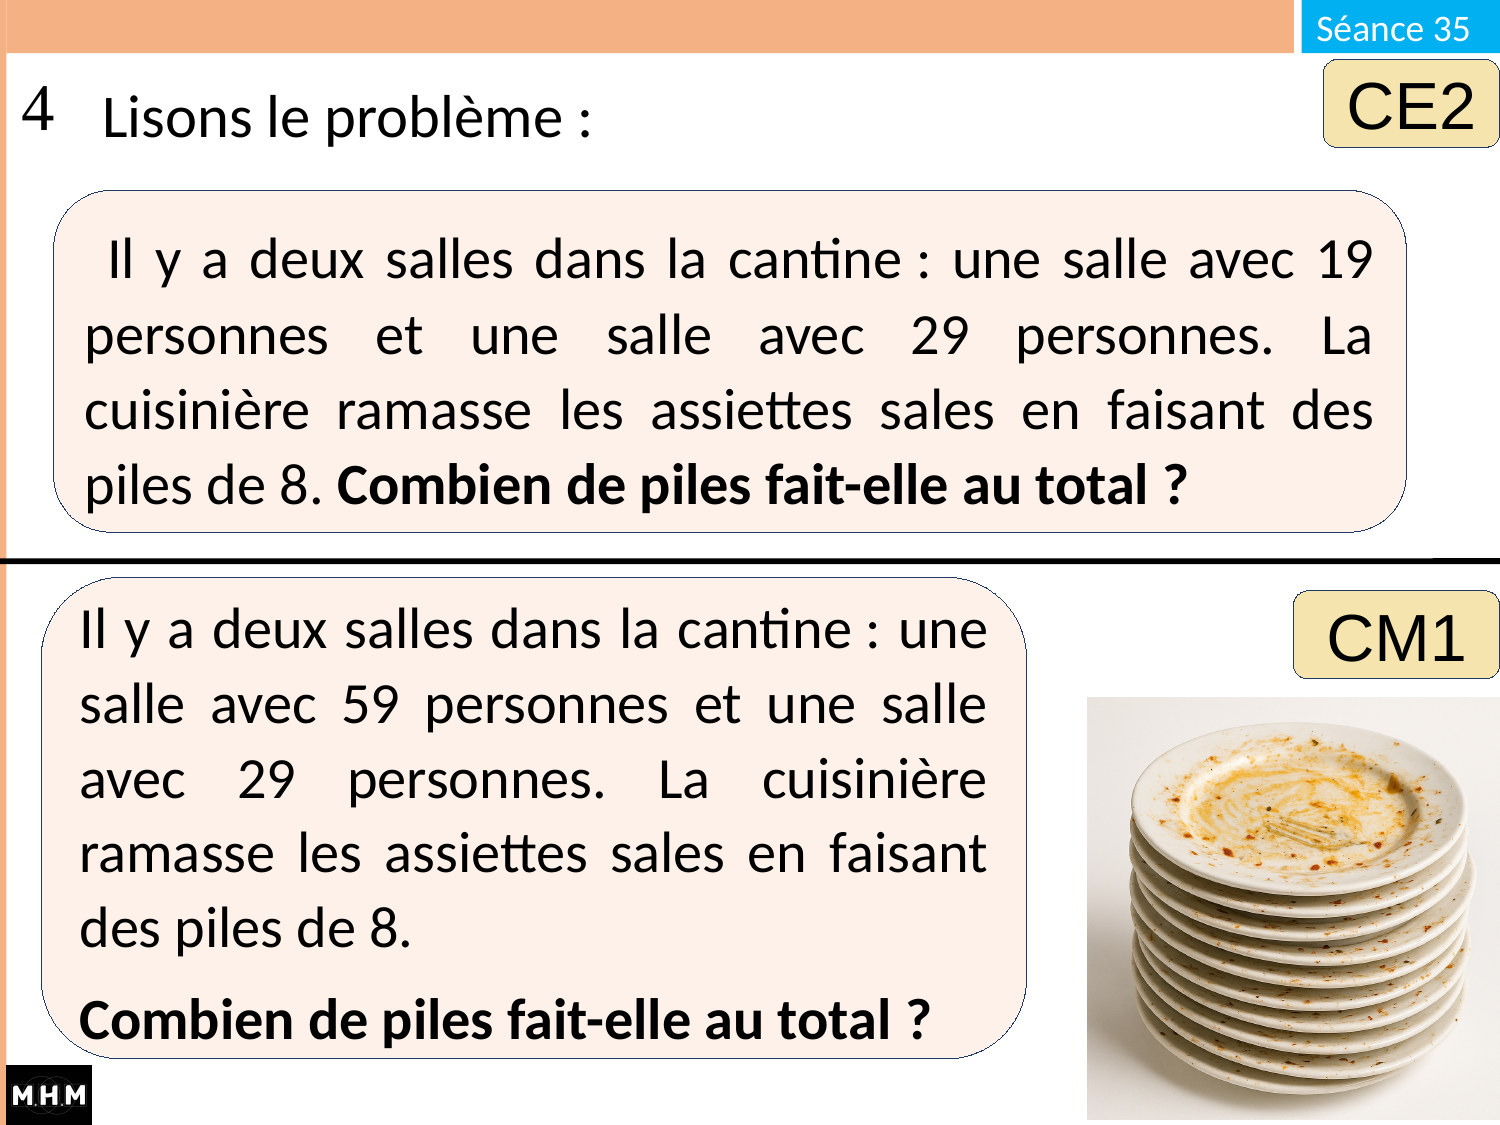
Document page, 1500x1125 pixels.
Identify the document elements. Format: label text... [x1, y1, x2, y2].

text_box CM1 [1293, 590, 1500, 679]
picture [6, 1065, 92, 1125]
text_box CE2 [1323, 59, 1500, 148]
title Lisons le problème : [87, 32, 1382, 158]
picture [1087, 697, 1500, 1121]
text_box Il y a deux salles dans la cantine : une salle avec 19 personnes et une salle avec 29 personnes. La cuisinière ramasse les assiettes sales en faisant des piles de 8. Combien de piles fait-elle au total ? [53, 190, 1407, 533]
text_box Il y a deux salles dans la cantine : une salle avec 59 personnes et une salle avec 29 personnes. La cuisinière ramasse les assiettes sales en faisant des piles de 8. Combien de piles fait-elle au total ? [41, 577, 1027, 1059]
